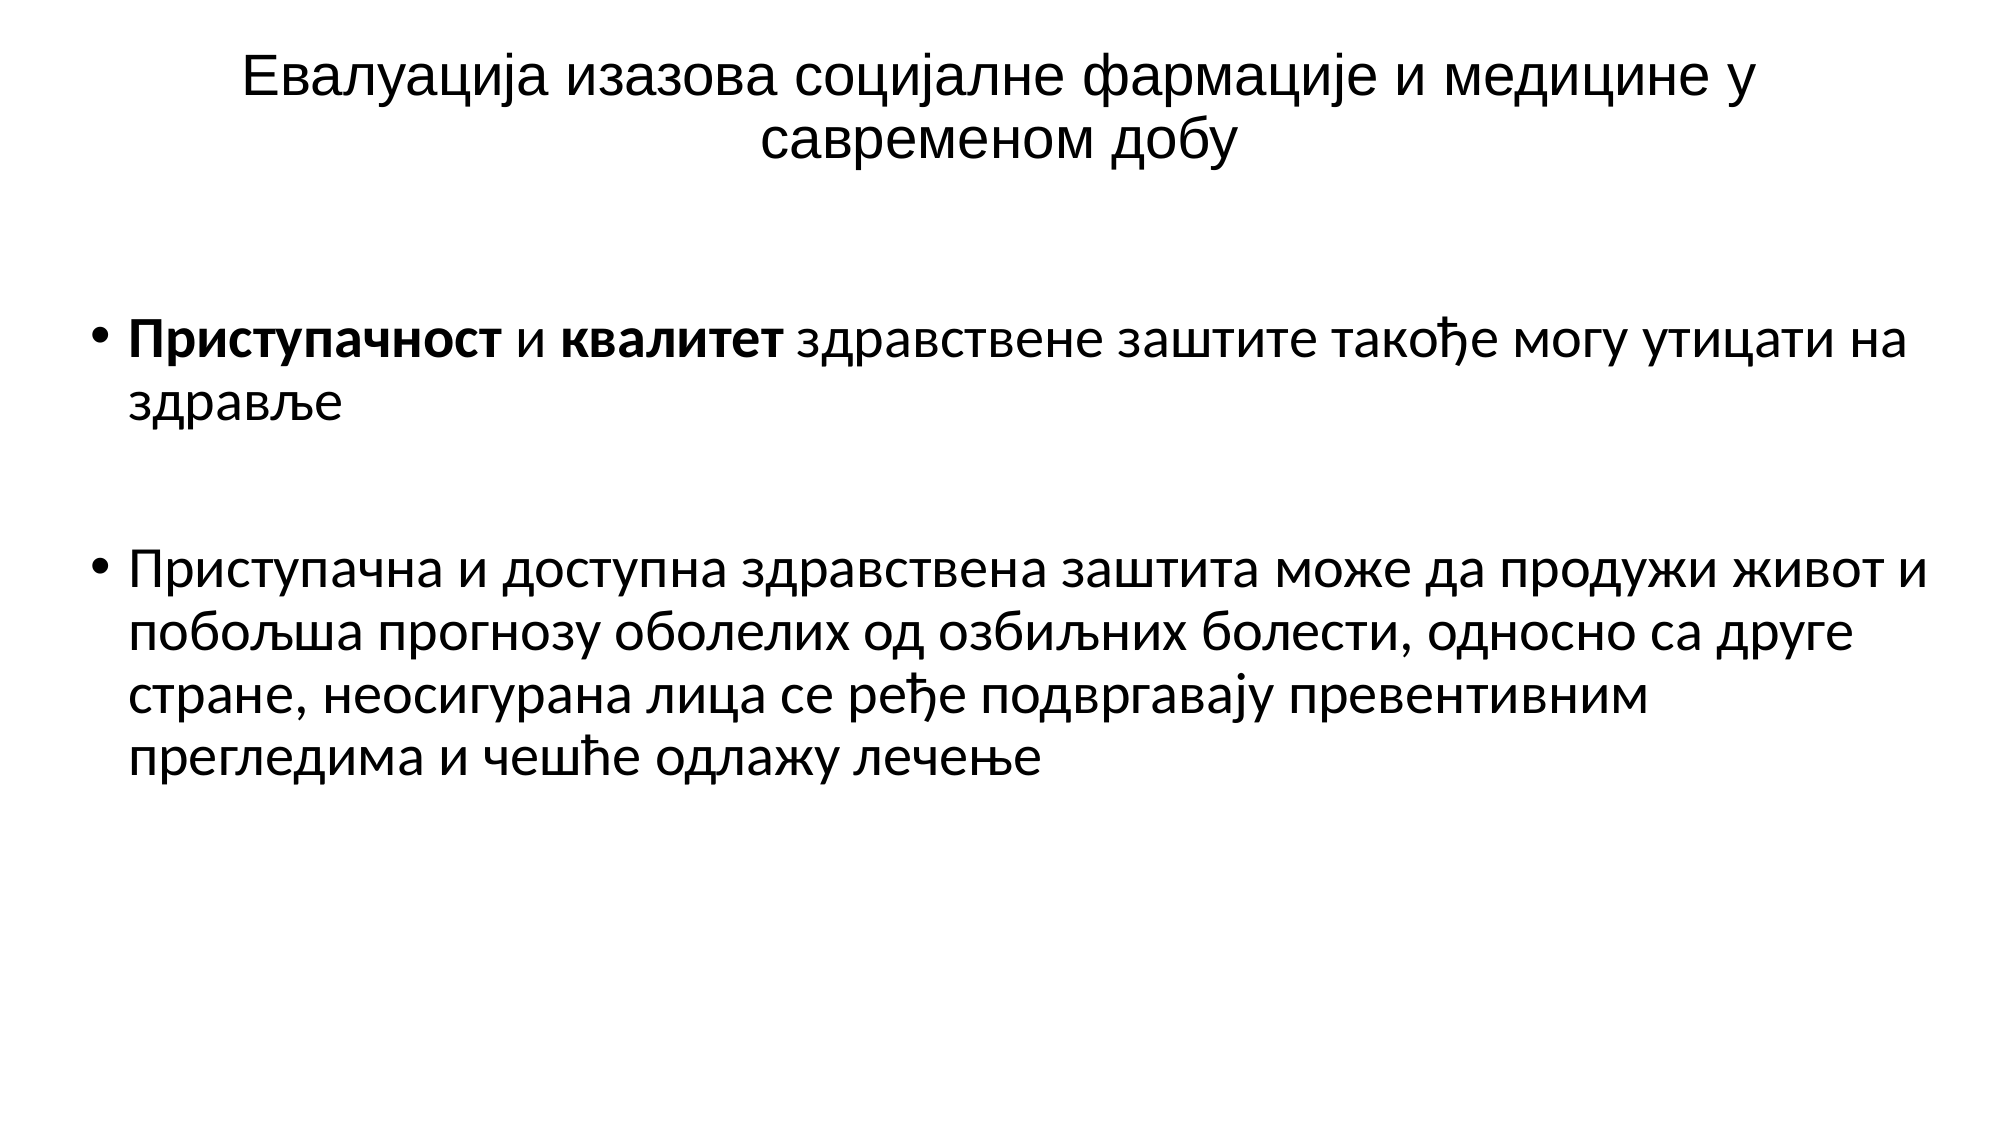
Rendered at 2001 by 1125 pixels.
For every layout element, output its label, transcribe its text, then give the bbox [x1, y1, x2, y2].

list Приступачност и квалитет здравствене заштите такође могу утицати на здравље Приступачна и доступна здравствена заштита може да продужи живот и побољша прогнозу оболелих од озбиљних болести, односно са друге стране, неосигурана лица се ређе подвргавају превентивним прегледима и чешће одлажу лечење [75, 299, 1955, 1014]
title Евалуација изазова социјалне фармације и медицине у савременом добу [137, 21, 1863, 195]
